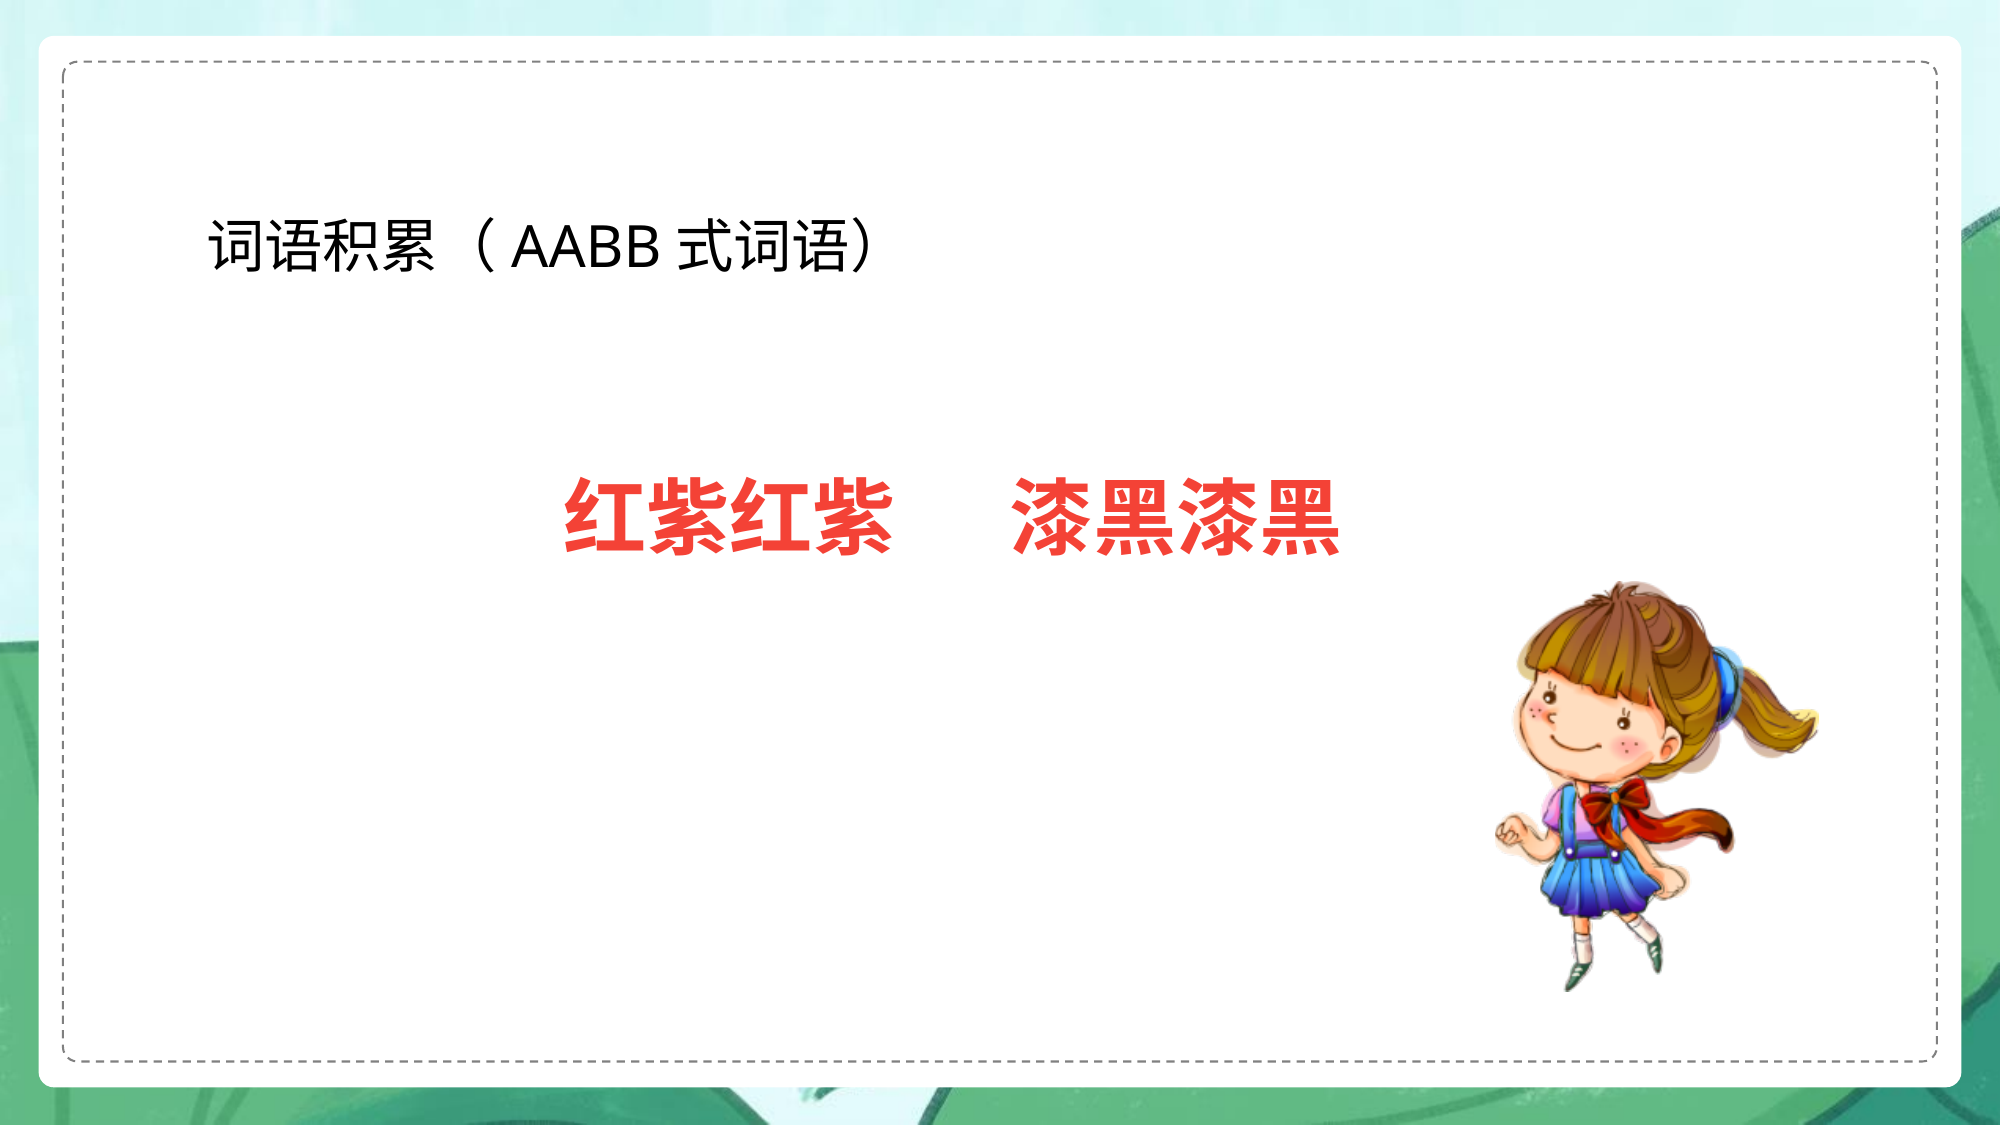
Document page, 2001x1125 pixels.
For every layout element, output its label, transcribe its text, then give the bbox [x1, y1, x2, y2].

text_box 词语积累（AABB式词语） [191, 202, 923, 287]
text_box 红紫红紫 漆黑漆黑 [548, 458, 1378, 733]
picture [0, 0, 2000, 1125]
text_box [309, 330, 1545, 863]
